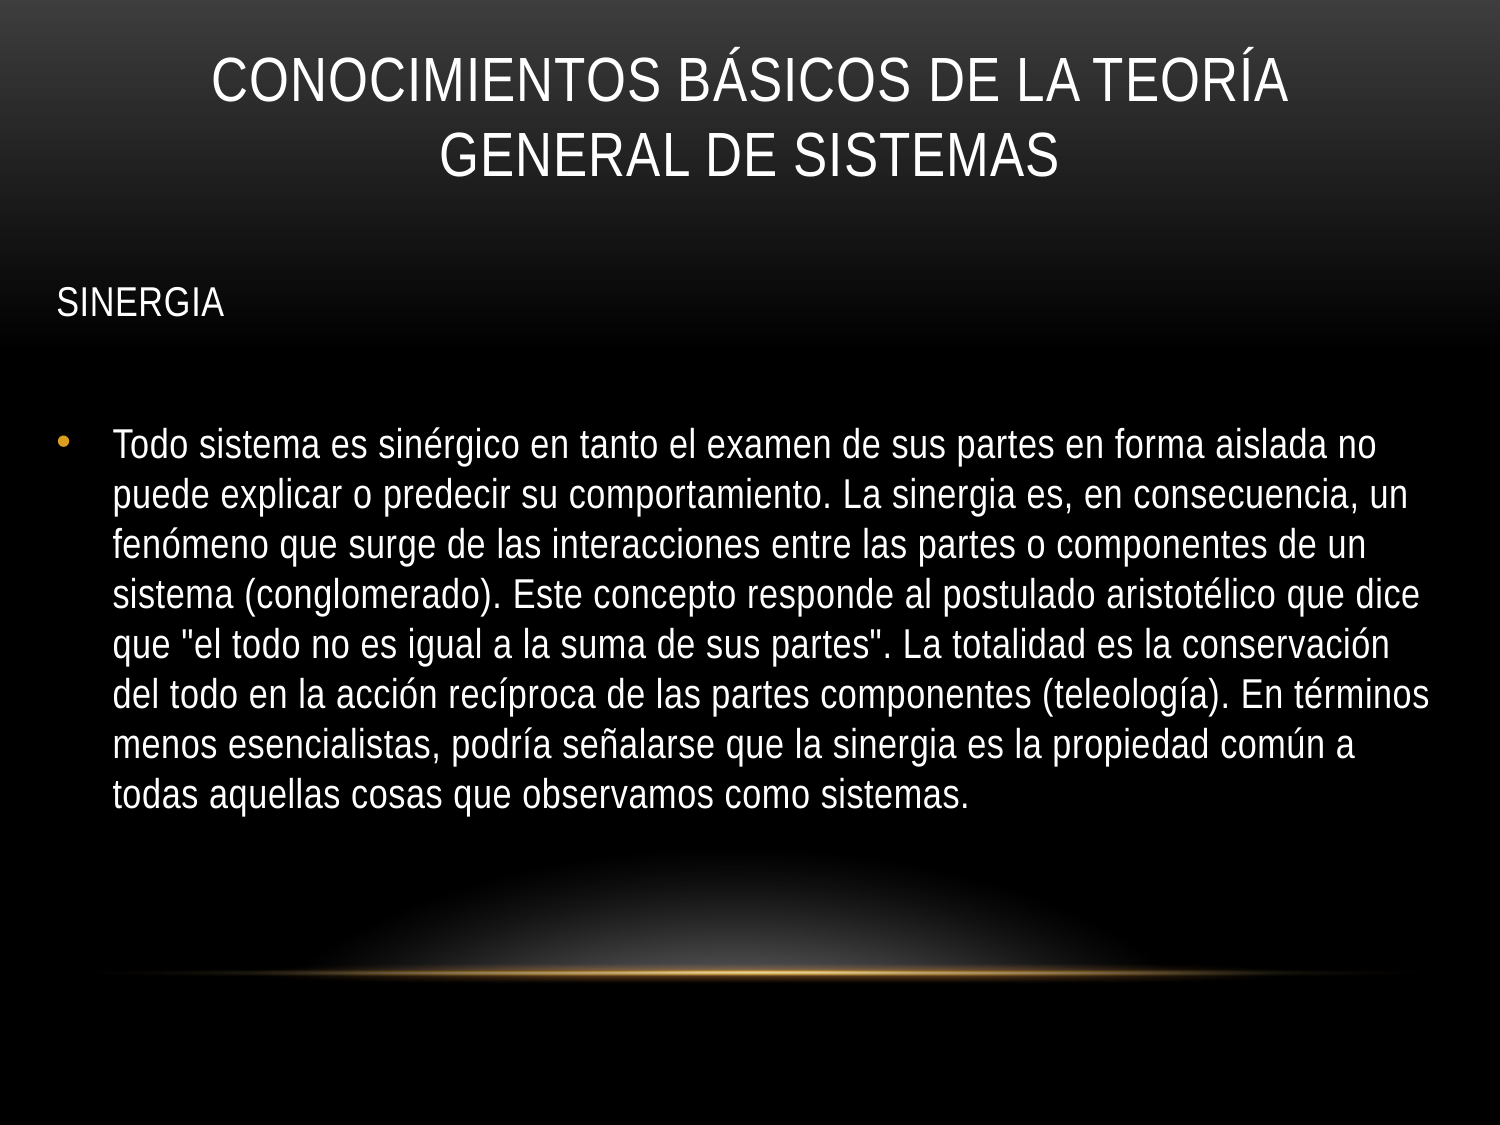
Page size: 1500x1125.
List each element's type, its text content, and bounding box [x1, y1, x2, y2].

picture [0, 0, 1500, 1125]
title Conocimientos básicos de la teoría general de sistemas [100, 30, 1401, 197]
list SINERGIA Todo sistema es sinérgico en tanto el examen de sus partes en forma aislada no puede explicar o predecir su comportamiento. La sinergia es, en consecuencia, un fenómeno que surge de las interacciones entre las partes o componentes de un sistema (conglomerado). Este concepto responde al postulado aristotélico que dice que "el todo no es igual a la suma de sus partes". La totalidad es la conservación del todo en la acción recíproca de las partes componentes (teleología). En términos menos esencialistas, podría señalarse que la sinergia es la propiedad común a todas aquellas cosas que observamos como sistemas. [41, 267, 1459, 1059]
